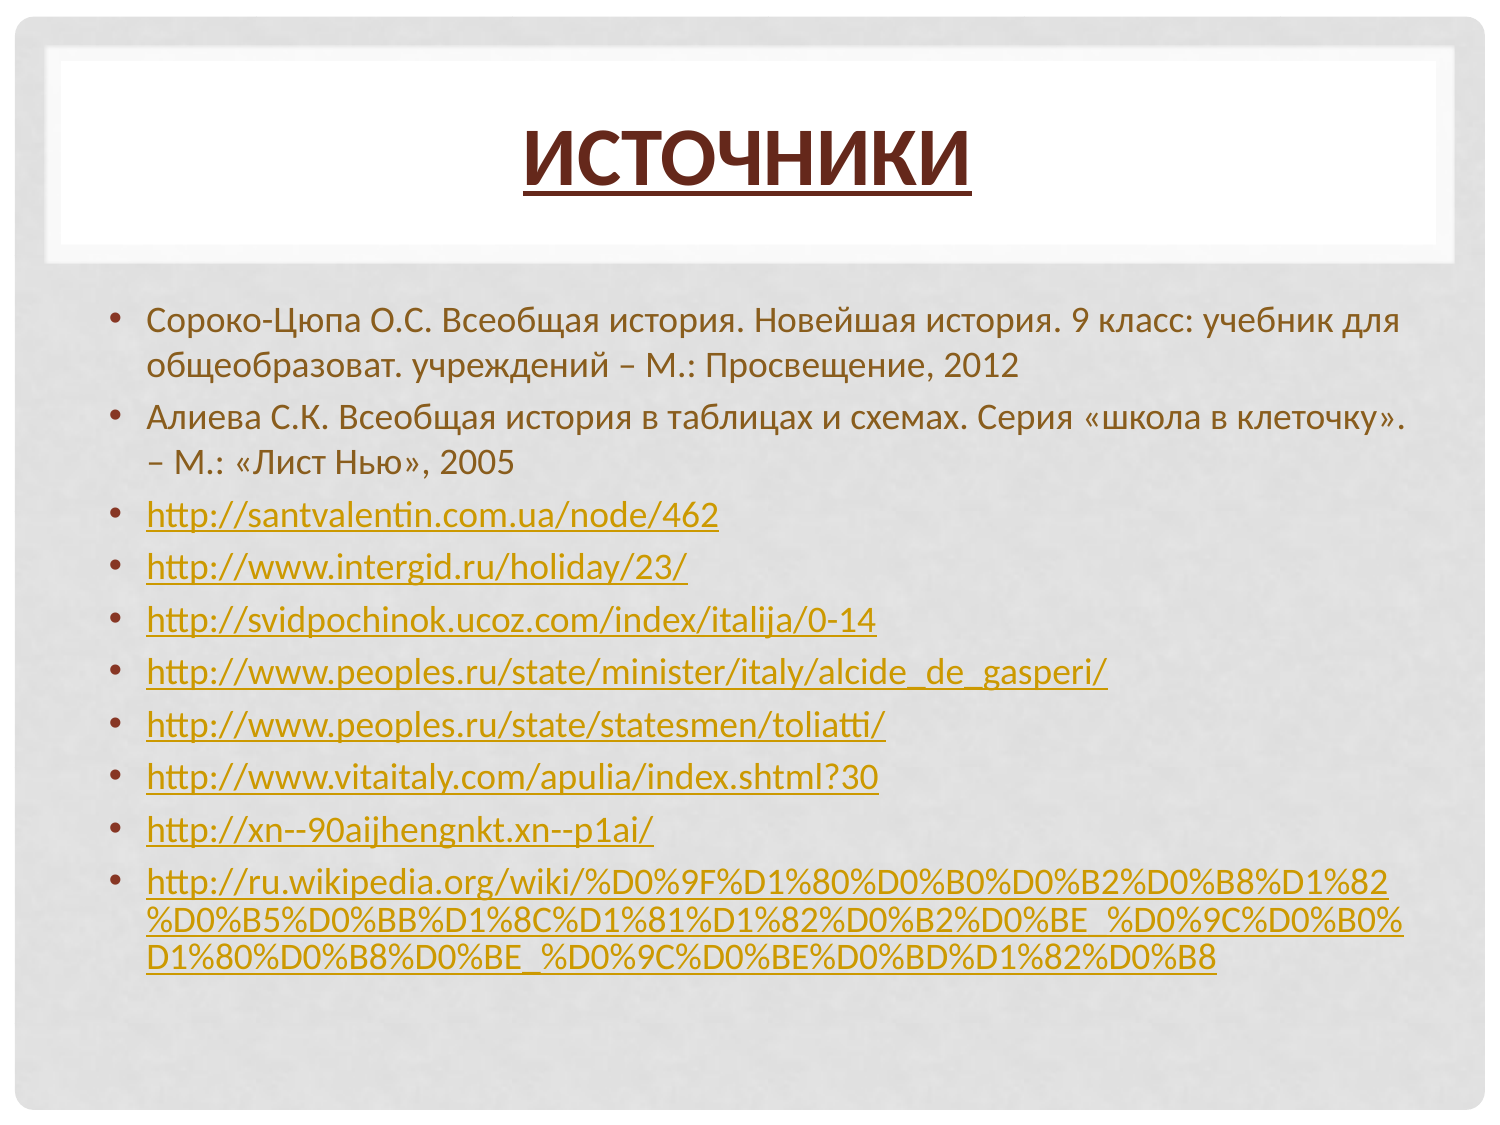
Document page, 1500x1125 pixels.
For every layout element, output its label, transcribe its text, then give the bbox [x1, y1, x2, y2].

list Сороко-Цюпа О.С. Всеобщая история. Новейшая история. 9 класс: учебник для общеобразоват. учреждений – М.: Просвещение, 2012 Алиева С.К. Всеобщая история в таблицах и схемах. Серия «школа в клеточку». – М.: «Лист Нью», 2005 http://santvalentin.com.ua/node/462 http://www.intergid.ru/holiday/23/ http://svidpochinok.ucoz.com/index/italija/0-14 http://www.peoples.ru/state/minister/italy/alcide_de_gasperi/ http://www.peoples.ru/state/statesmen/toliatti/ http://www.vitaitaly.com/apulia/index.shtml?30 http://xn--90aijhengnkt.xn--p1ai/ http://ru.wikipedia.org/wiki/%D0%9F%D1%80%D0%B0%D0%B2%D0%B8%D1%82%D0%B5%D0%BB%D1%8C%D1%81%D1%82%D0%B2%D0%BE_%D0%9C%D0%B0%D1%80%D0%B8%D0%BE_%D0%9C%D0%BE%D0%BD%D1%82%D0%B8 [75, 287, 1425, 1005]
title Источники [69, 66, 1425, 238]
